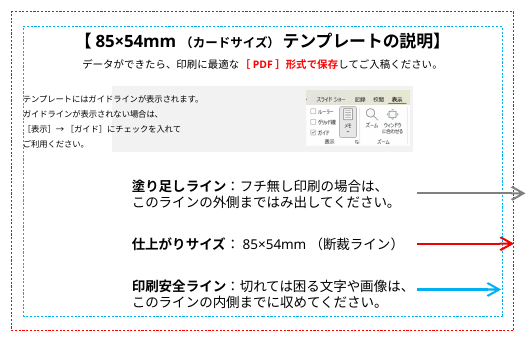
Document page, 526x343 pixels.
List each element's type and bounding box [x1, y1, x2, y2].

text_box [114, 88, 411, 149]
text_box [131, 235, 515, 261]
text_box [11, 11, 515, 332]
text_box [131, 177, 526, 222]
text_box [131, 277, 502, 321]
